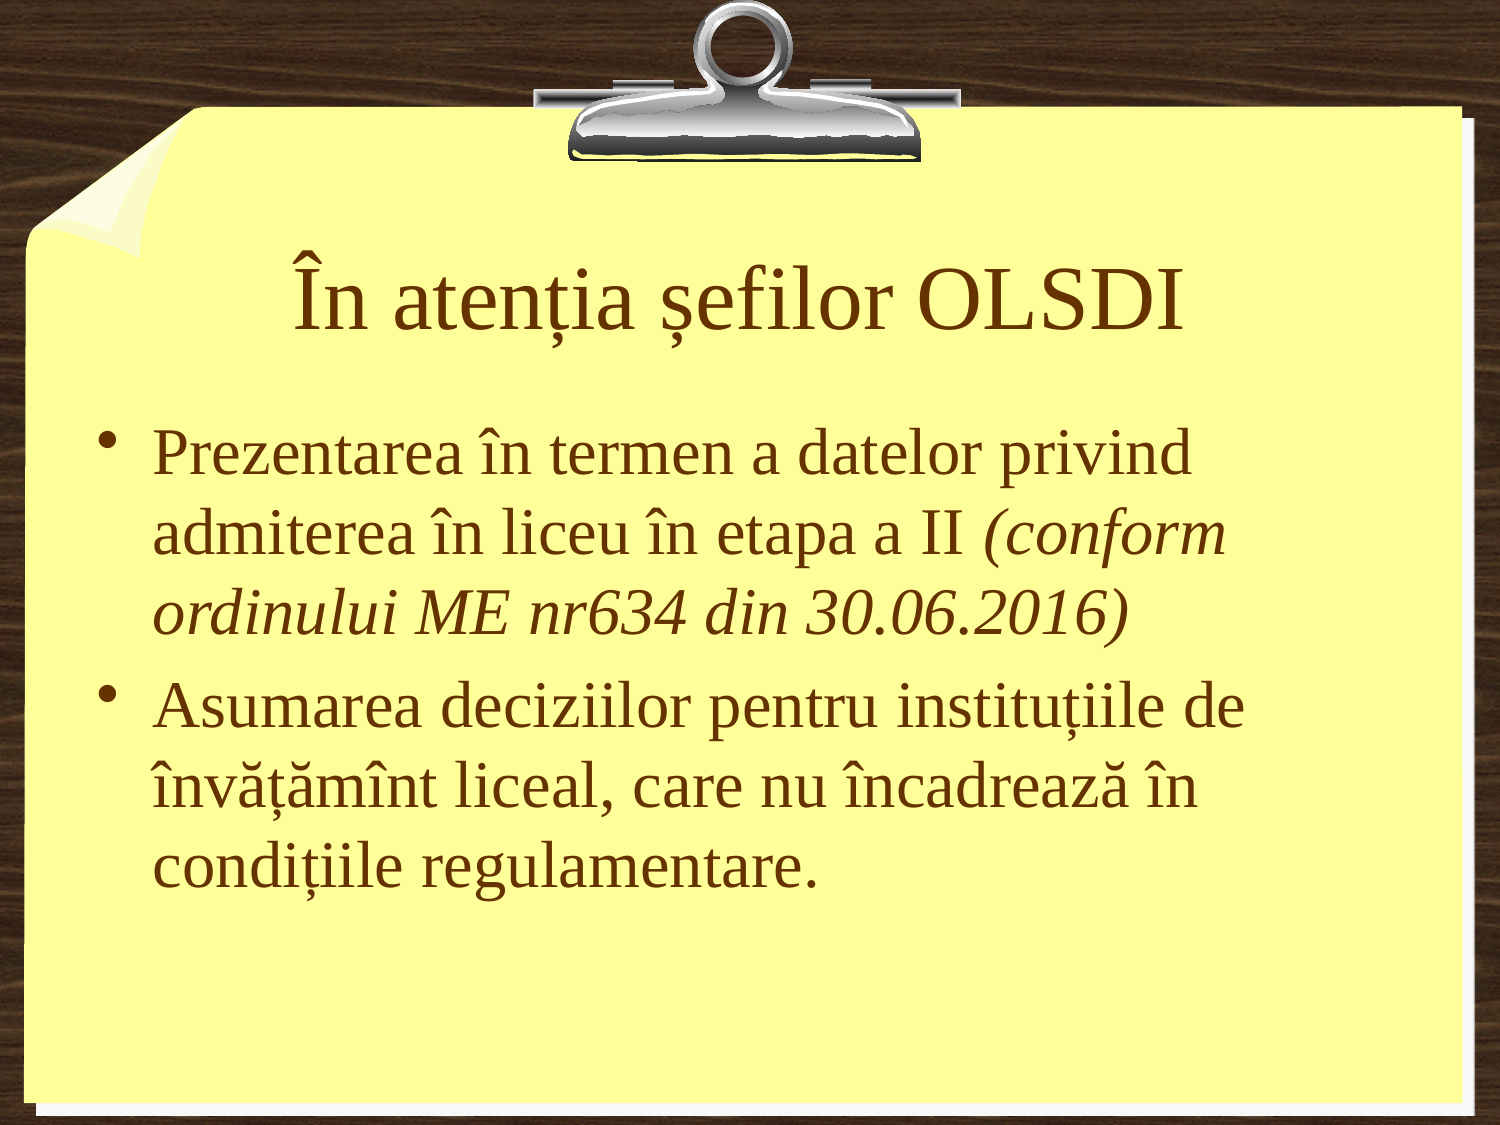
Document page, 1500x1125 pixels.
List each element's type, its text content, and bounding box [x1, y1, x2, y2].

list Prezentarea în termen a datelor privind admiterea în liceu în etapa a II (conform ordinului ME nr634 din 30.06.2016) Asumarea deciziilor pentru instituțiile de învățămînt liceal, care nu încadrează în condițiile regulamentare. [80, 400, 1448, 976]
picture [710, 15, 775, 78]
title În atenția șefilor OLSDI [77, 199, 1403, 388]
picture [0, 0, 1500, 1125]
